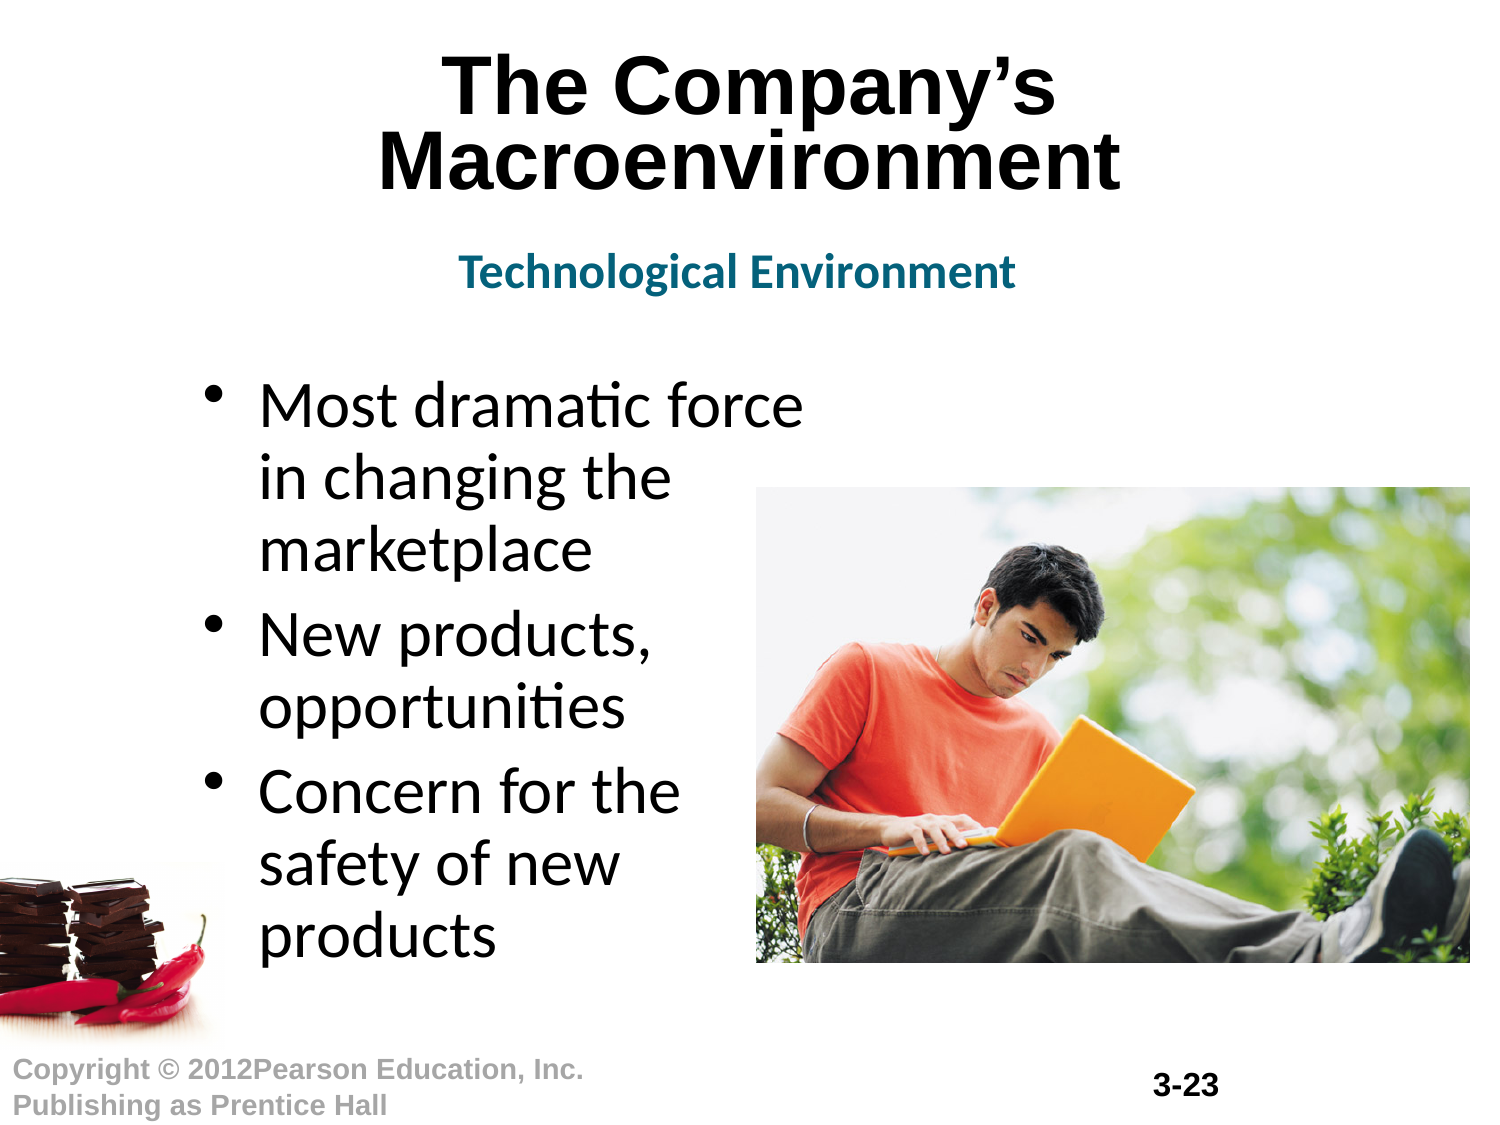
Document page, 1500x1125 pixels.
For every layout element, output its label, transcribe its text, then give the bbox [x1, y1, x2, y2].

picture [755, 487, 1470, 963]
list Most dramatic force in changing the marketplace New products, opportunities Concern for the safety of new products [187, 362, 863, 1001]
list Technological Environment [149, 237, 1326, 301]
picture [0, 862, 225, 1050]
title The Company’s Macroenvironment [112, 37, 1388, 226]
